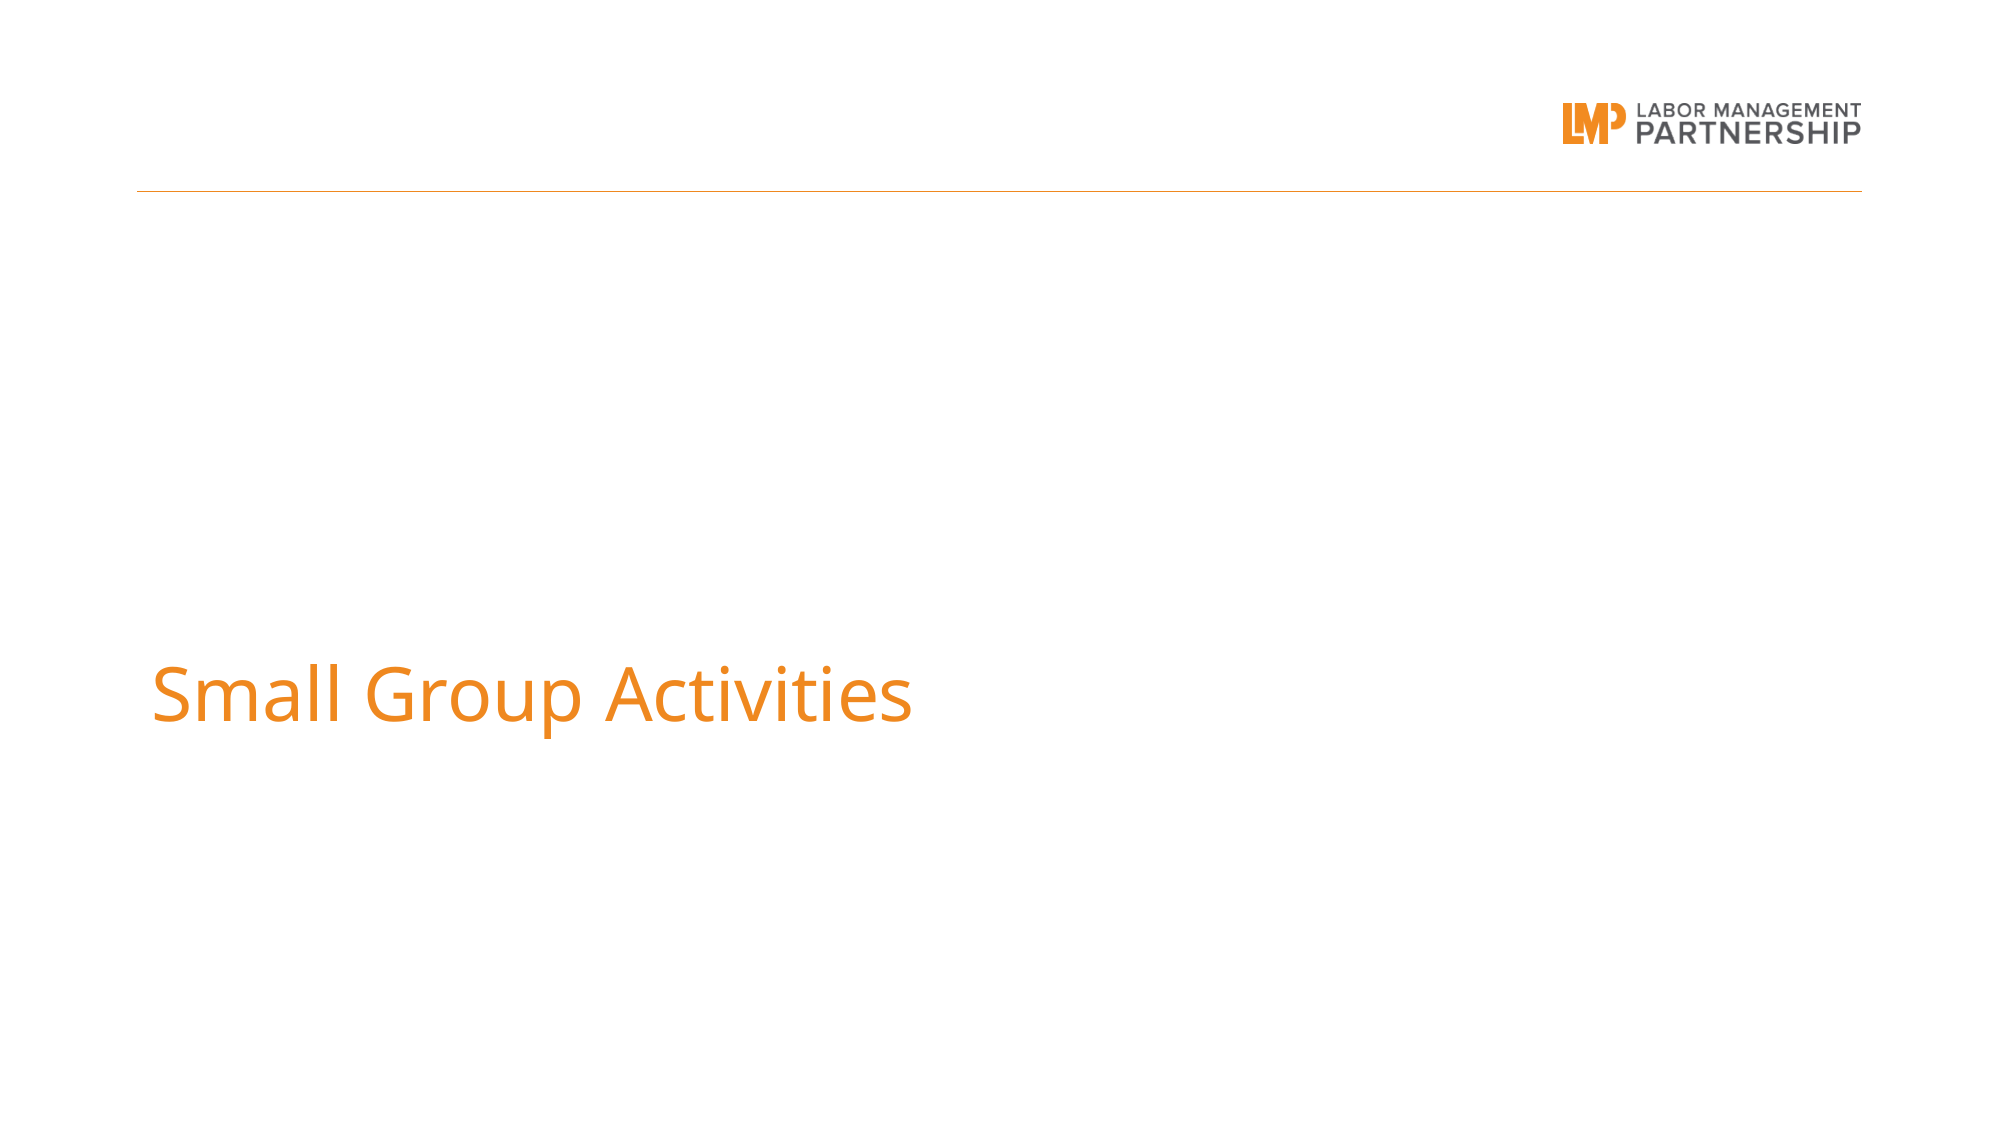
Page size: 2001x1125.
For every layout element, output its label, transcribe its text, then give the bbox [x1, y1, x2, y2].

picture [1563, 103, 1861, 144]
title Small Group Activities [149, 644, 1072, 835]
